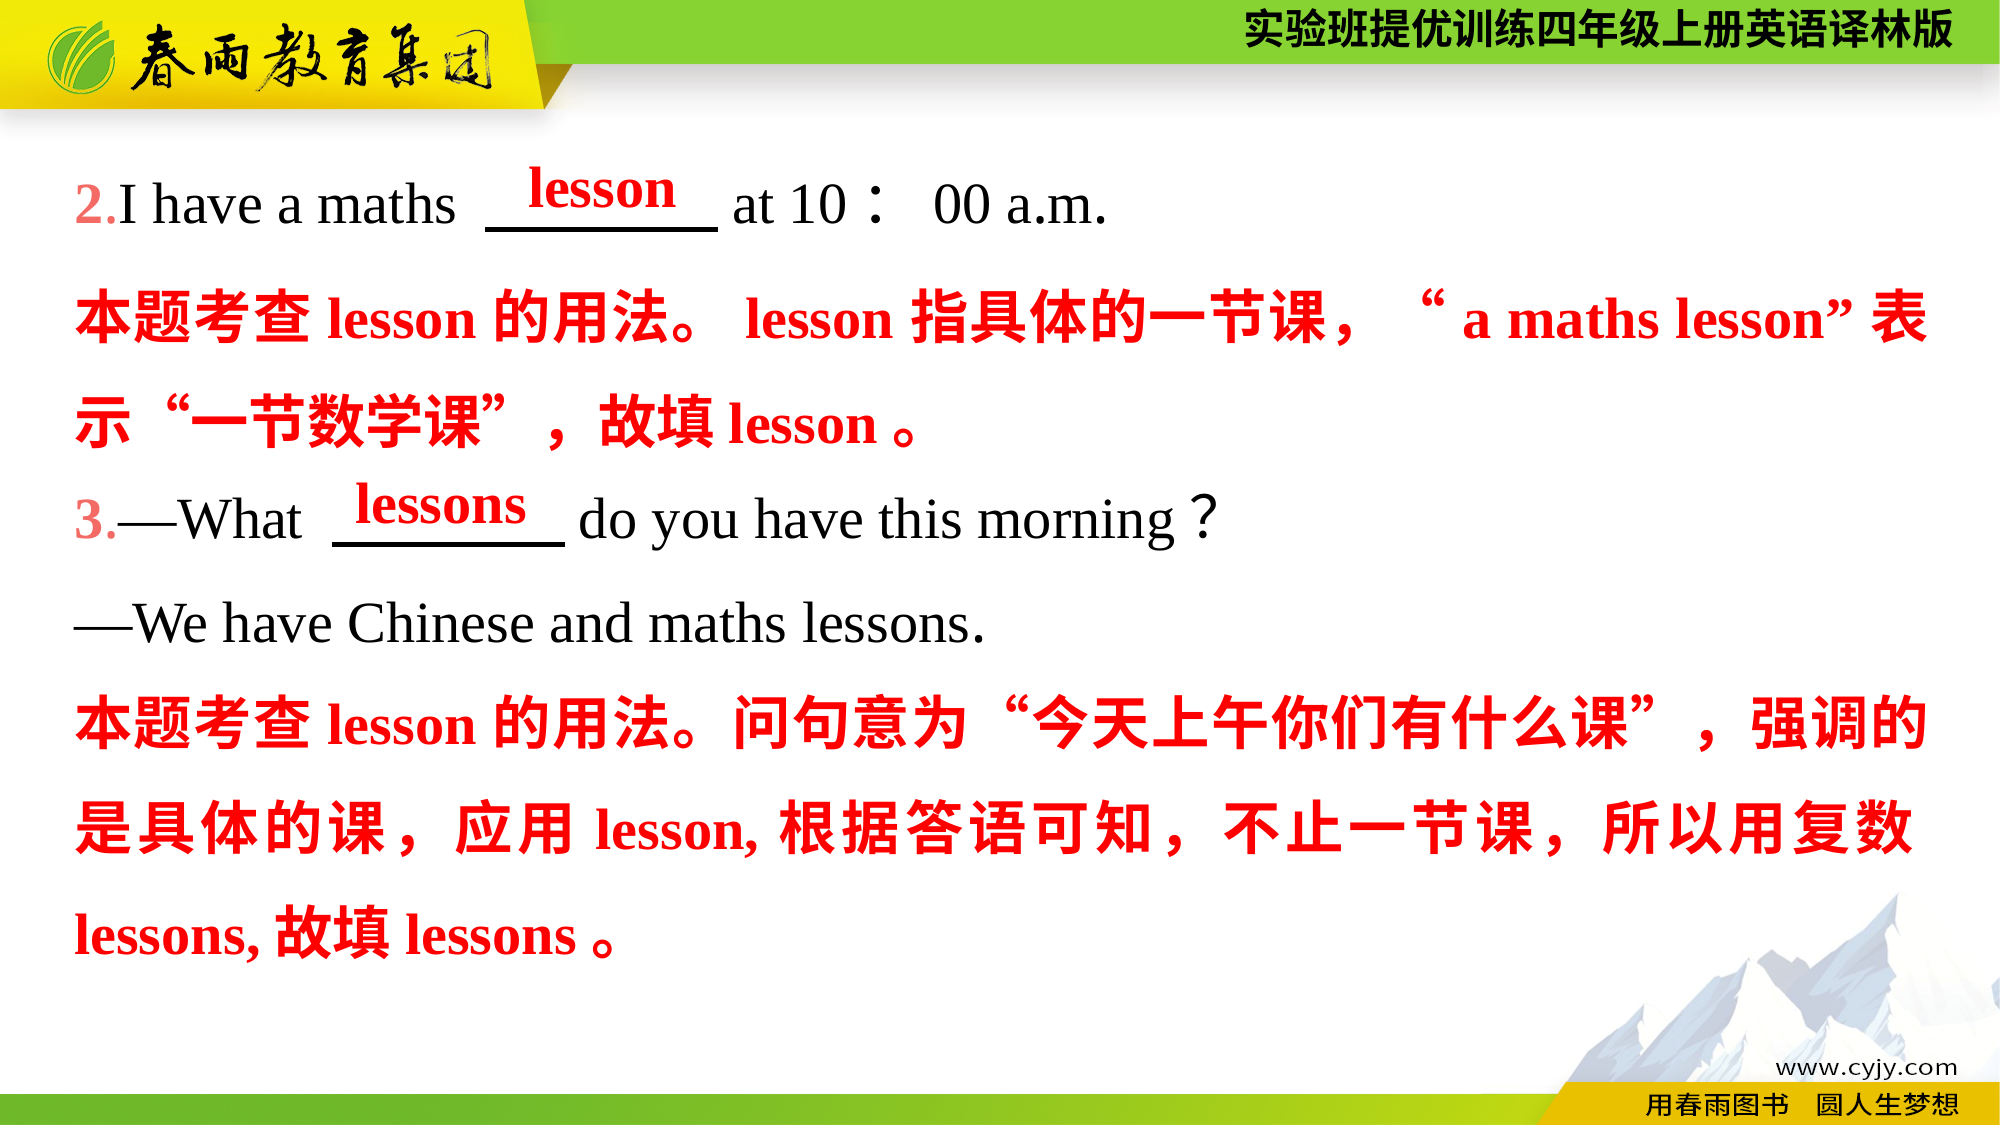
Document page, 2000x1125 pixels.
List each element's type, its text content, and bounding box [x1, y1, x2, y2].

text_box 本题考查lesson的用法。问句意为“今天上午你们有什么课”，强调的是具体的课，应用lesson,根据答语可知，不止一节课，所以用复数lessons,故填lessons。 [59, 644, 1944, 975]
picture [0, 0, 2000, 1125]
text_box lessons [340, 457, 543, 543]
list 2.I have a maths at 10：00 a.m. 3.—What do you have this morning？ —We have Chinese and maths lessons. [59, 463, 1944, 644]
text_box lesson [513, 141, 693, 227]
list 2.I have a maths at 10：00 a.m. 3.—What do you have this morning？ —We have Chinese and maths lessons. [59, 122, 1944, 237]
text_box 本题考查lesson的用法。lesson指具体的一节课，“a maths lesson”表示“一节数学课”，故填lesson。 [59, 237, 1944, 463]
